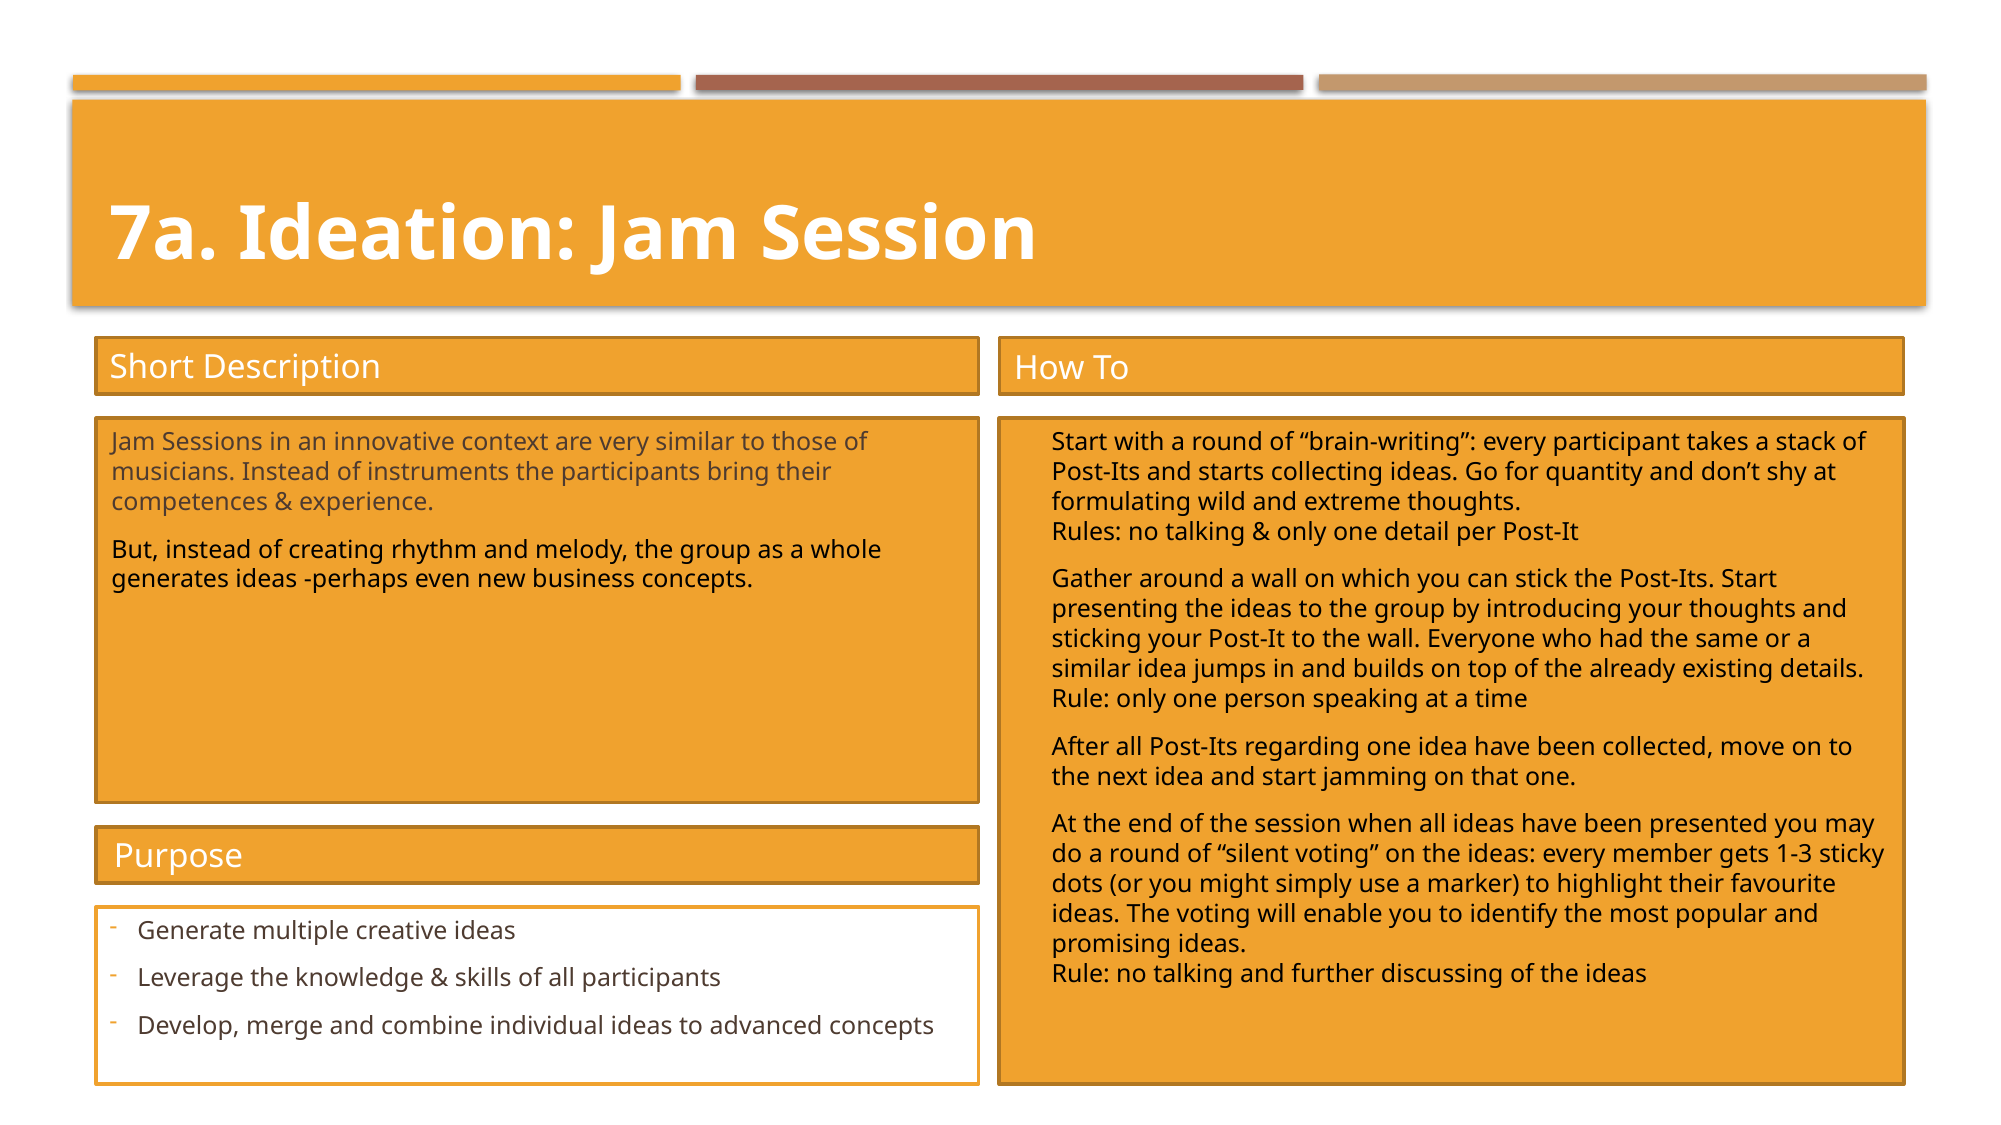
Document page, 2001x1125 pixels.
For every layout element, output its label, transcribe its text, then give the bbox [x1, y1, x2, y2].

list Jam Sessions in an innovative context are very similar to those of musicians. Instead of instruments the participants bring their competences & experience. But, instead of creating rhythm and melody, the group as a whole generates ideas -perhaps even new business concepts. [96, 418, 979, 803]
list Generate multiple creative ideas Leverage the knowledge & skills of all participants Develop, merge and combine individual ideas to advanced concepts [94, 906, 977, 1085]
list Start with a round of “brain-writing”: every participant takes a stack of Post-Its and starts collecting ideas. Go for quantity and don’t shy at formulating wild and extreme thoughts. Rules: no talking & only one detail per Post-It Gather around a wall on which you can stick the Post-Its. Start presenting the ideas to the group by introducing your thoughts and sticking your Post-It to the wall. Everyone who had the same or a similar idea jumps in and builds on top of the already existing details. Rule: only one person speaking at a time After all Post-Its regarding one idea have been collected, move on to the next idea and start jamming on that one. At the end of the session when all ideas have been presented you may do a round of “silent voting” on the ideas: every member gets 1-3 sticky dots (or you might simply use a marker) to highlight their favourite ideas. The voting will enable you to identify the most popular and promising ideas. Rule: no talking and further discussing of the ideas [999, 418, 1904, 1085]
list Short Description [94, 337, 977, 394]
title 7a. Ideation: Jam Session [94, 119, 1904, 282]
list Purpose [98, 826, 982, 883]
list How To [999, 338, 1904, 395]
